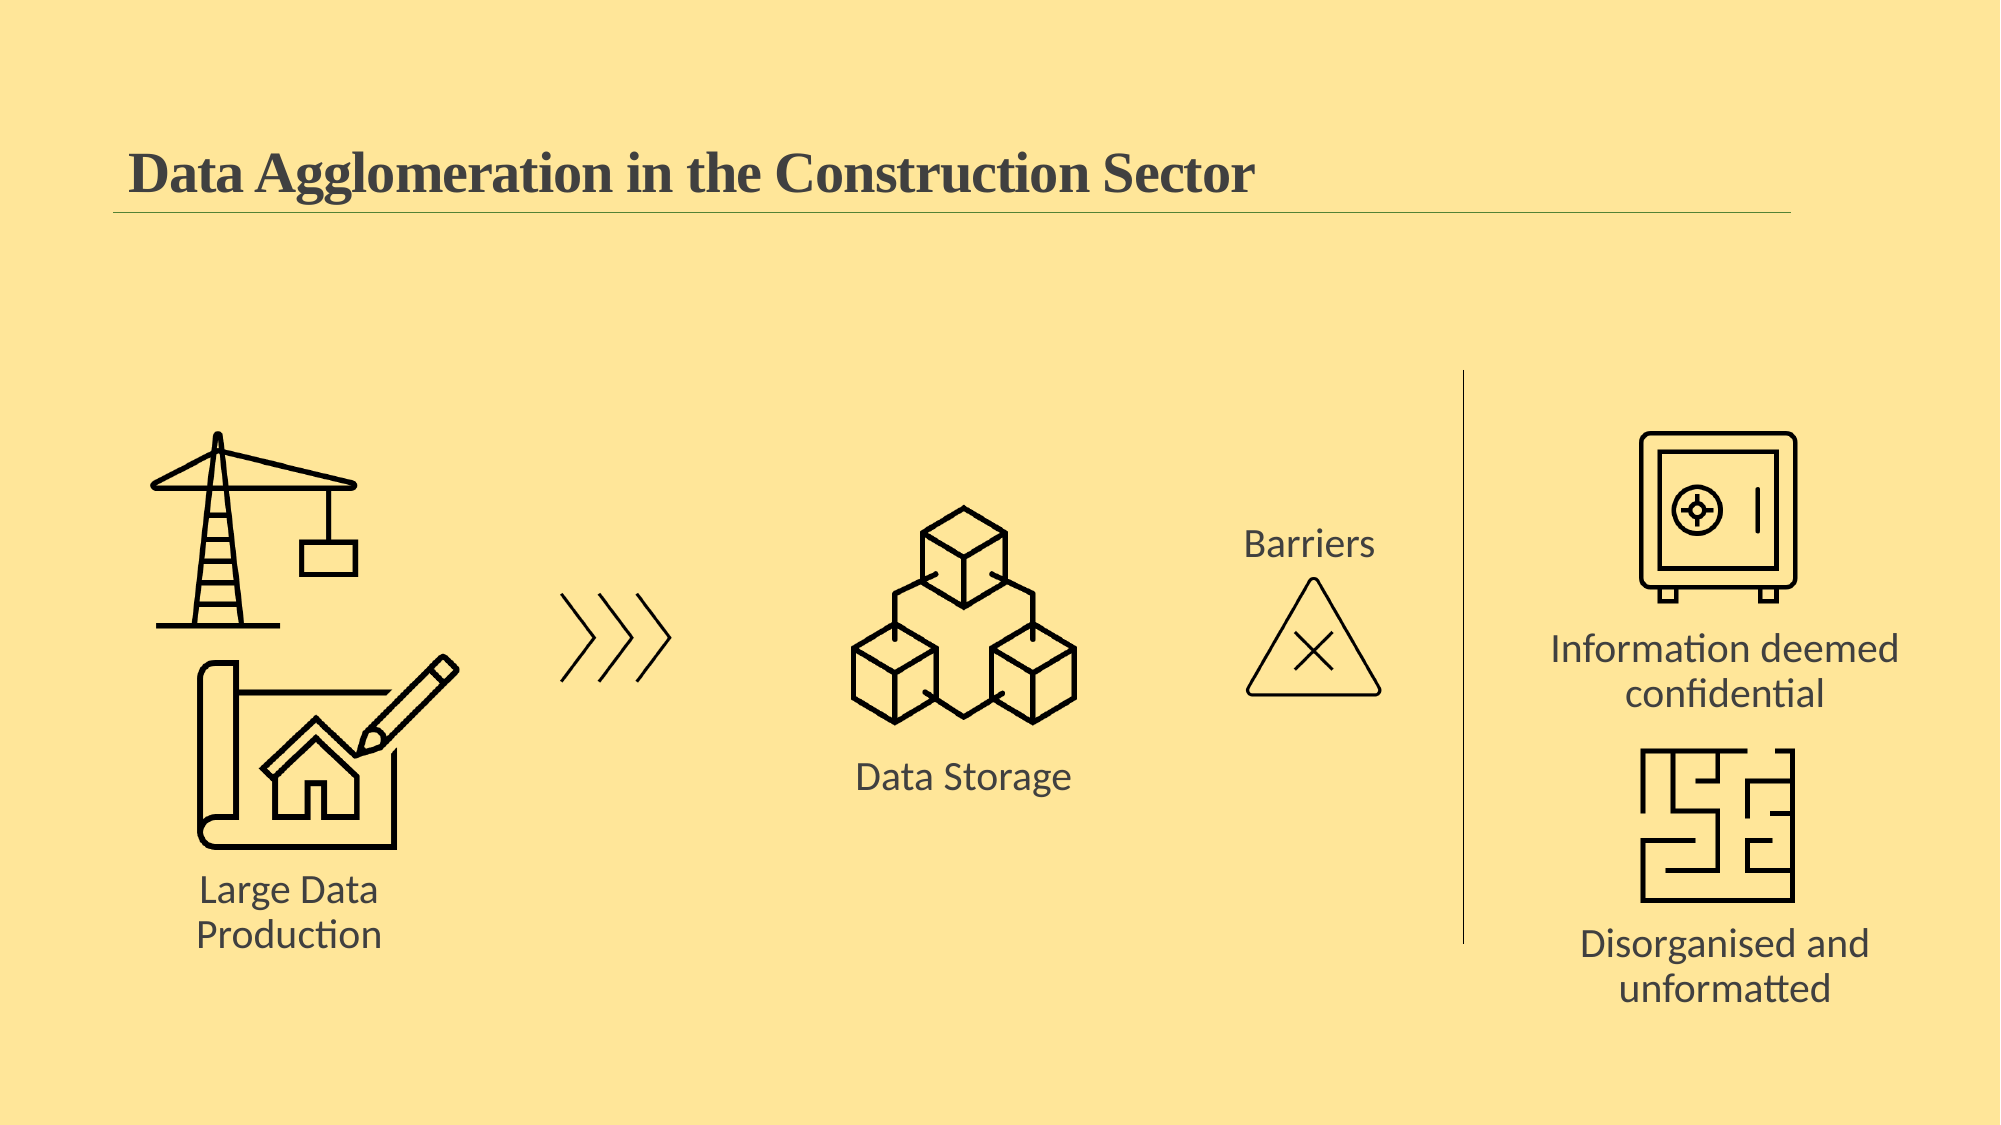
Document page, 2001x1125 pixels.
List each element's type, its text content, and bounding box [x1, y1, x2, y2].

picture [1598, 706, 1837, 945]
text_box Data Storage [803, 747, 1110, 880]
picture [539, 562, 690, 713]
picture [1238, 561, 1389, 712]
text_box Data Agglomeration in the Construction Sector [113, 0, 1764, 211]
text_box Barriers [1212, 513, 1392, 575]
text_box Large Data Production [128, 860, 435, 993]
picture [1606, 405, 1830, 629]
picture [831, 483, 1096, 748]
text_box Information deemed confidential [1520, 619, 1916, 727]
text_box Disorganised and unformatted [1520, 914, 1916, 1022]
picture [123, 407, 465, 898]
